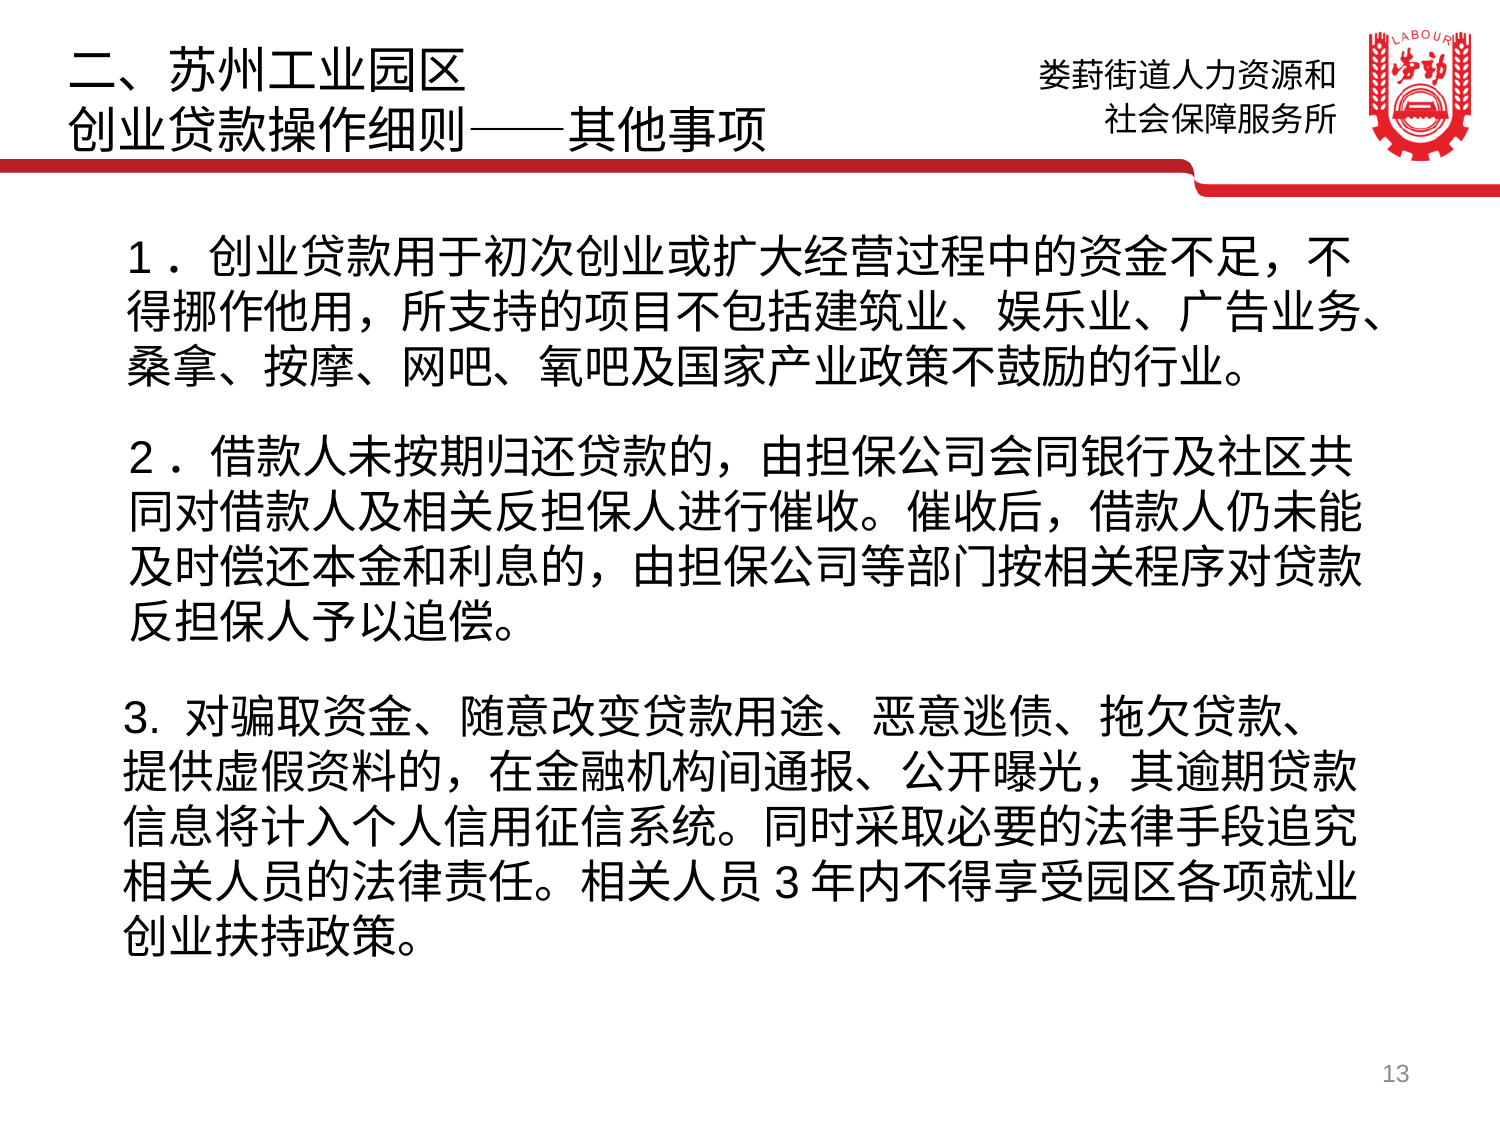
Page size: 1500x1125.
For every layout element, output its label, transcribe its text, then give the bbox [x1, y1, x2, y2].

slide_number 13 [1074, 1042, 1425, 1103]
text_box 1．创业贷款用于初次创业或扩大经营过程中的资金不足，不得挪作他用，所支持的项目不包括建筑业、娱乐业、广告业务、桑拿、按摩、网吧、氧吧及国家产业政策不鼓励的行业。 [112, 219, 1388, 400]
text_box 2．借款人未按期归还贷款的，由担保公司会同银行及社区共同对借款人及相关反担保人进行催收。催收后，借款人仍未能及时偿还本金和利息的，由担保公司等部门按相关程序对贷款反担保人予以追偿。 [113, 420, 1390, 655]
text_box 二、苏州工业园区 创业贷款操作细则——其他事项 [53, 30, 869, 166]
picture [0, 30, 1500, 197]
text_box 3. 对骗取资金、随意改变贷款用途、恶意逃债、拖欠贷款、提供虚假资料的，在金融机构间通报、公开曝光，其逾期贷款信息将计入个人信用征信系统。同时采取必要的法律手段追究相关人员的法律责任。相关人员3年内不得享受园区各项就业创业扶持政策。 [108, 680, 1384, 971]
